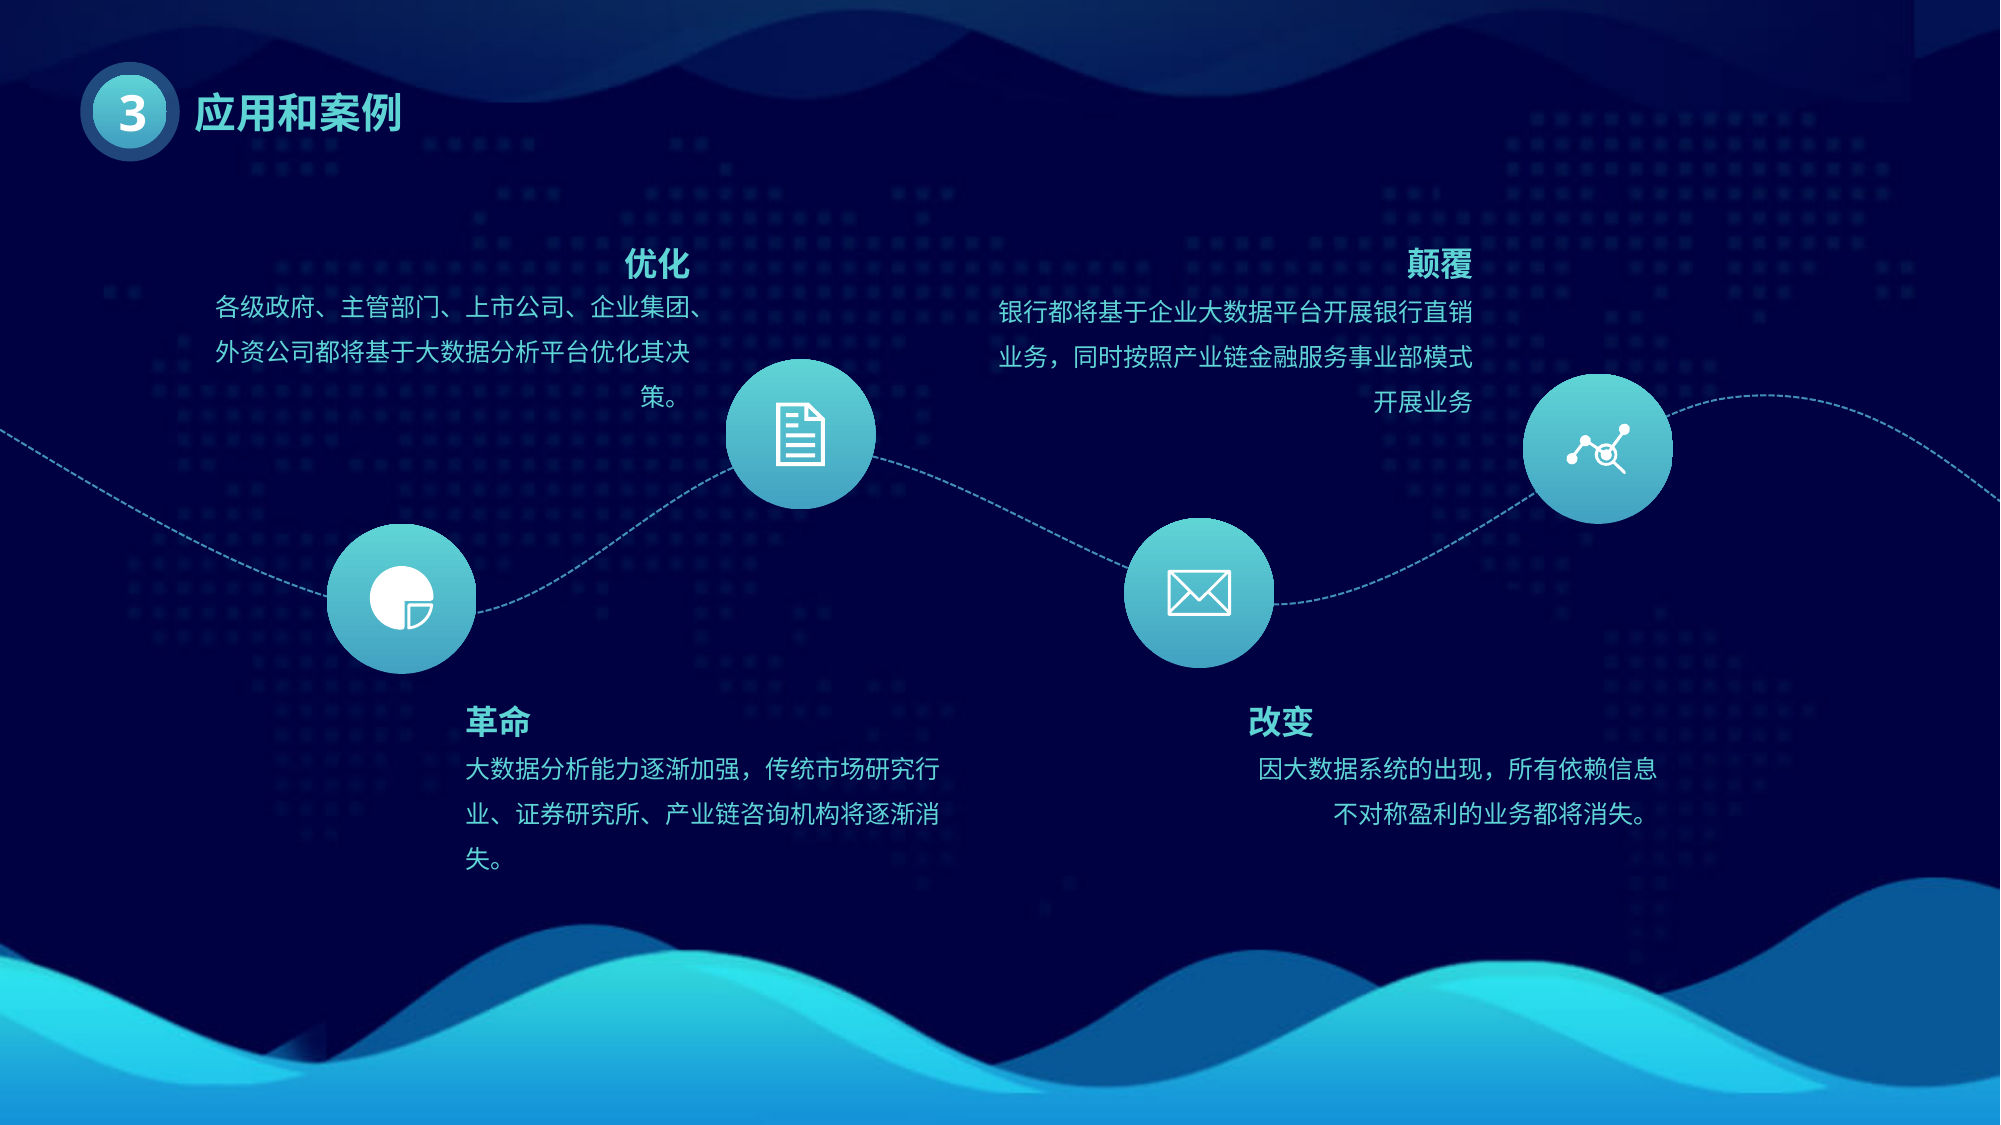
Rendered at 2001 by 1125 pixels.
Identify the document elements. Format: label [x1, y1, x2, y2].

text_box [1233, 673, 1674, 838]
text_box [876, 456, 1523, 606]
text_box [195, 216, 706, 422]
text_box [450, 673, 961, 884]
text_box [1674, 394, 2000, 503]
text_box [80, 61, 578, 162]
text_box [326, 523, 477, 674]
text_box [1124, 518, 1275, 669]
text_box [725, 359, 876, 510]
text_box [0, 428, 725, 614]
text_box [1523, 373, 1674, 524]
picture [0, 0, 2000, 499]
text_box [978, 216, 1489, 426]
picture [0, 432, 2000, 1125]
